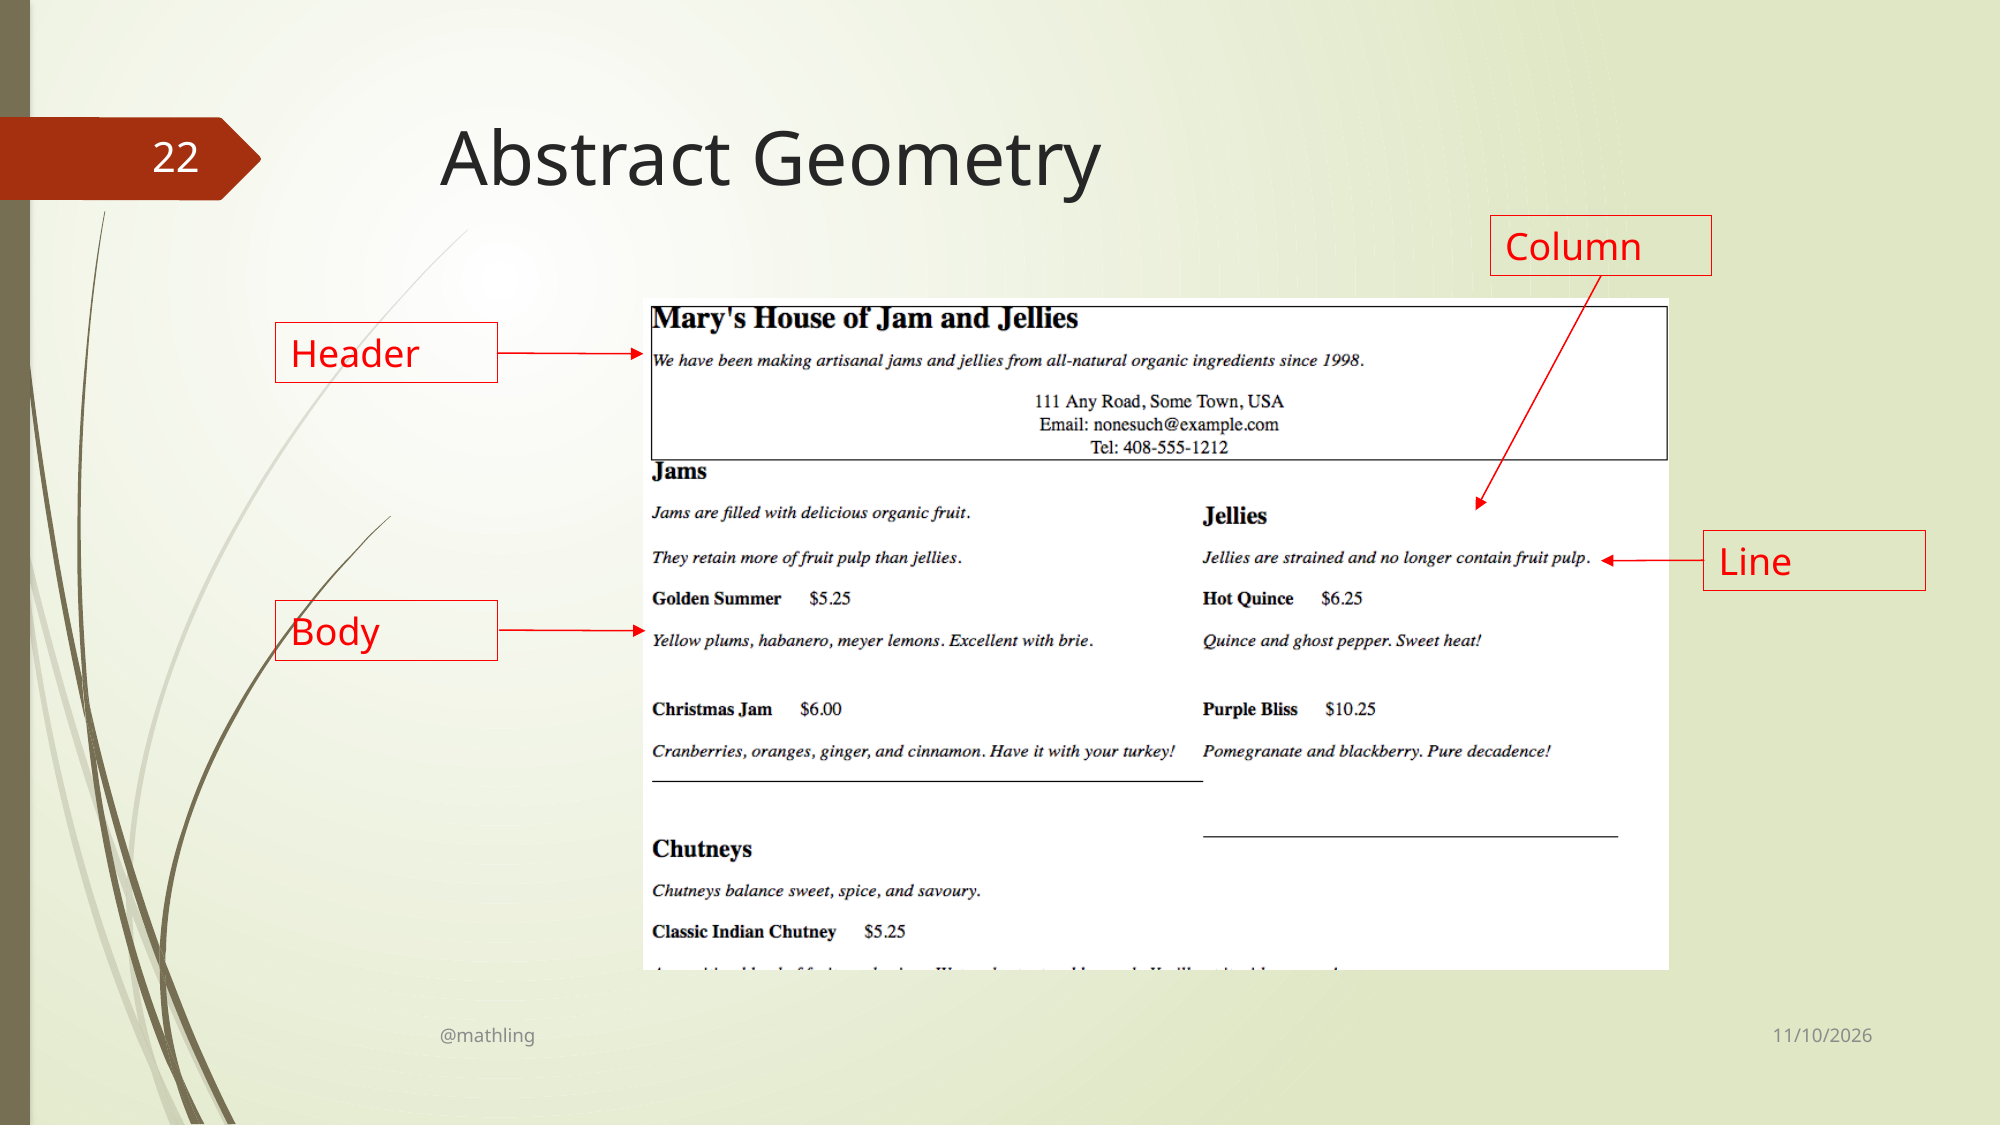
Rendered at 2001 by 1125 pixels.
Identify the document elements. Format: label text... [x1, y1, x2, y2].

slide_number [1699, 1005, 1888, 1067]
title Abstract Geometry [425, 102, 1888, 262]
text_box Line [1703, 530, 1926, 591]
footer @mathling [424, 1006, 1675, 1067]
text_box Header [275, 322, 498, 383]
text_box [1475, 276, 1602, 511]
text_box Body [275, 600, 498, 661]
text_box Column [1490, 215, 1712, 276]
slide_number 22 [87, 129, 216, 190]
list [643, 297, 1669, 971]
